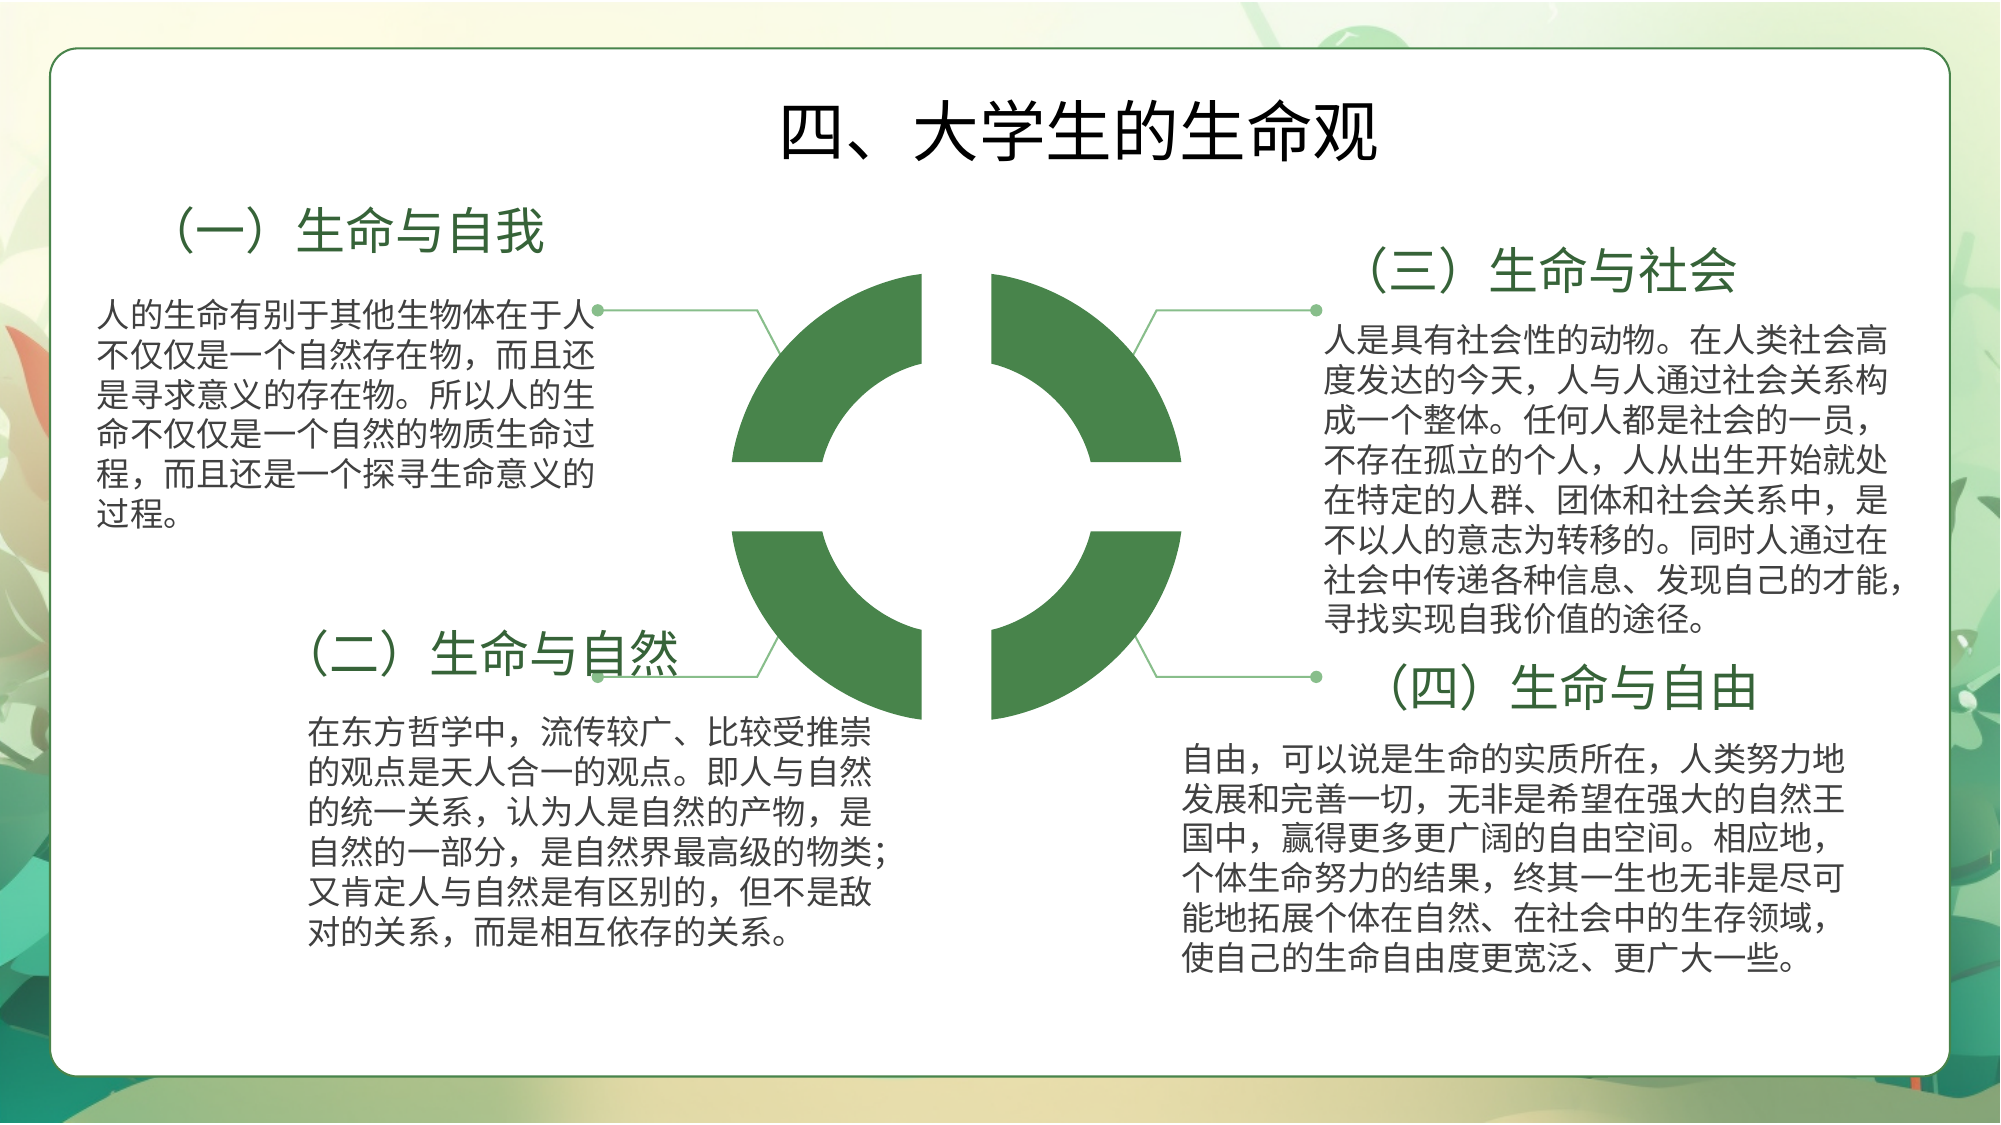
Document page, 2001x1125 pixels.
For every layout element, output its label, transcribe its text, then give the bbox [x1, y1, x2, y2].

text_box 自由，可以说是生命的实质所在，人类努力地发展和完善一切，无非是希望在强大的自然王国中，赢得更多更广阔的自由空间。相应地，个体生命努力的结果，终其一生也无非是尽可能地拓展个体在自然、在社会中的生存领域，使自己的生命自由度更宽泛、更广大一些。 [1181, 737, 1866, 989]
text_box 人是具有社会性的动物。在人类社会高度发达的今天，人与人通过社会关系构成一个整体。任何人都是社会的一员，不存在孤立的个人，人从出生开始就处在特定的人群、团体和社会关系中，是不以人的意志为转移的。同时人通过在社会中传递各种信息、发现自己的才能，寻找实现自我价值的途径。 [1323, 319, 1895, 570]
picture [0, 2, 2000, 1123]
text_box （三）生命与社会 [1323, 231, 1807, 294]
text_box （四）生命与自由 [1344, 648, 1828, 712]
text_box 四、大学生的生命观 [459, 82, 1700, 177]
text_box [96, 194, 1317, 720]
text_box 在东方哲学中，流传较广、比较受推崇的观点是天人合一的观点。即人与自然的统一关系，认为人是自然的产物，是自然的一部分，是自然界最高级的物类；又肯定人与自然是有区别的，但不是敌对的关系，而是相互依存的关系。 [307, 720, 878, 963]
